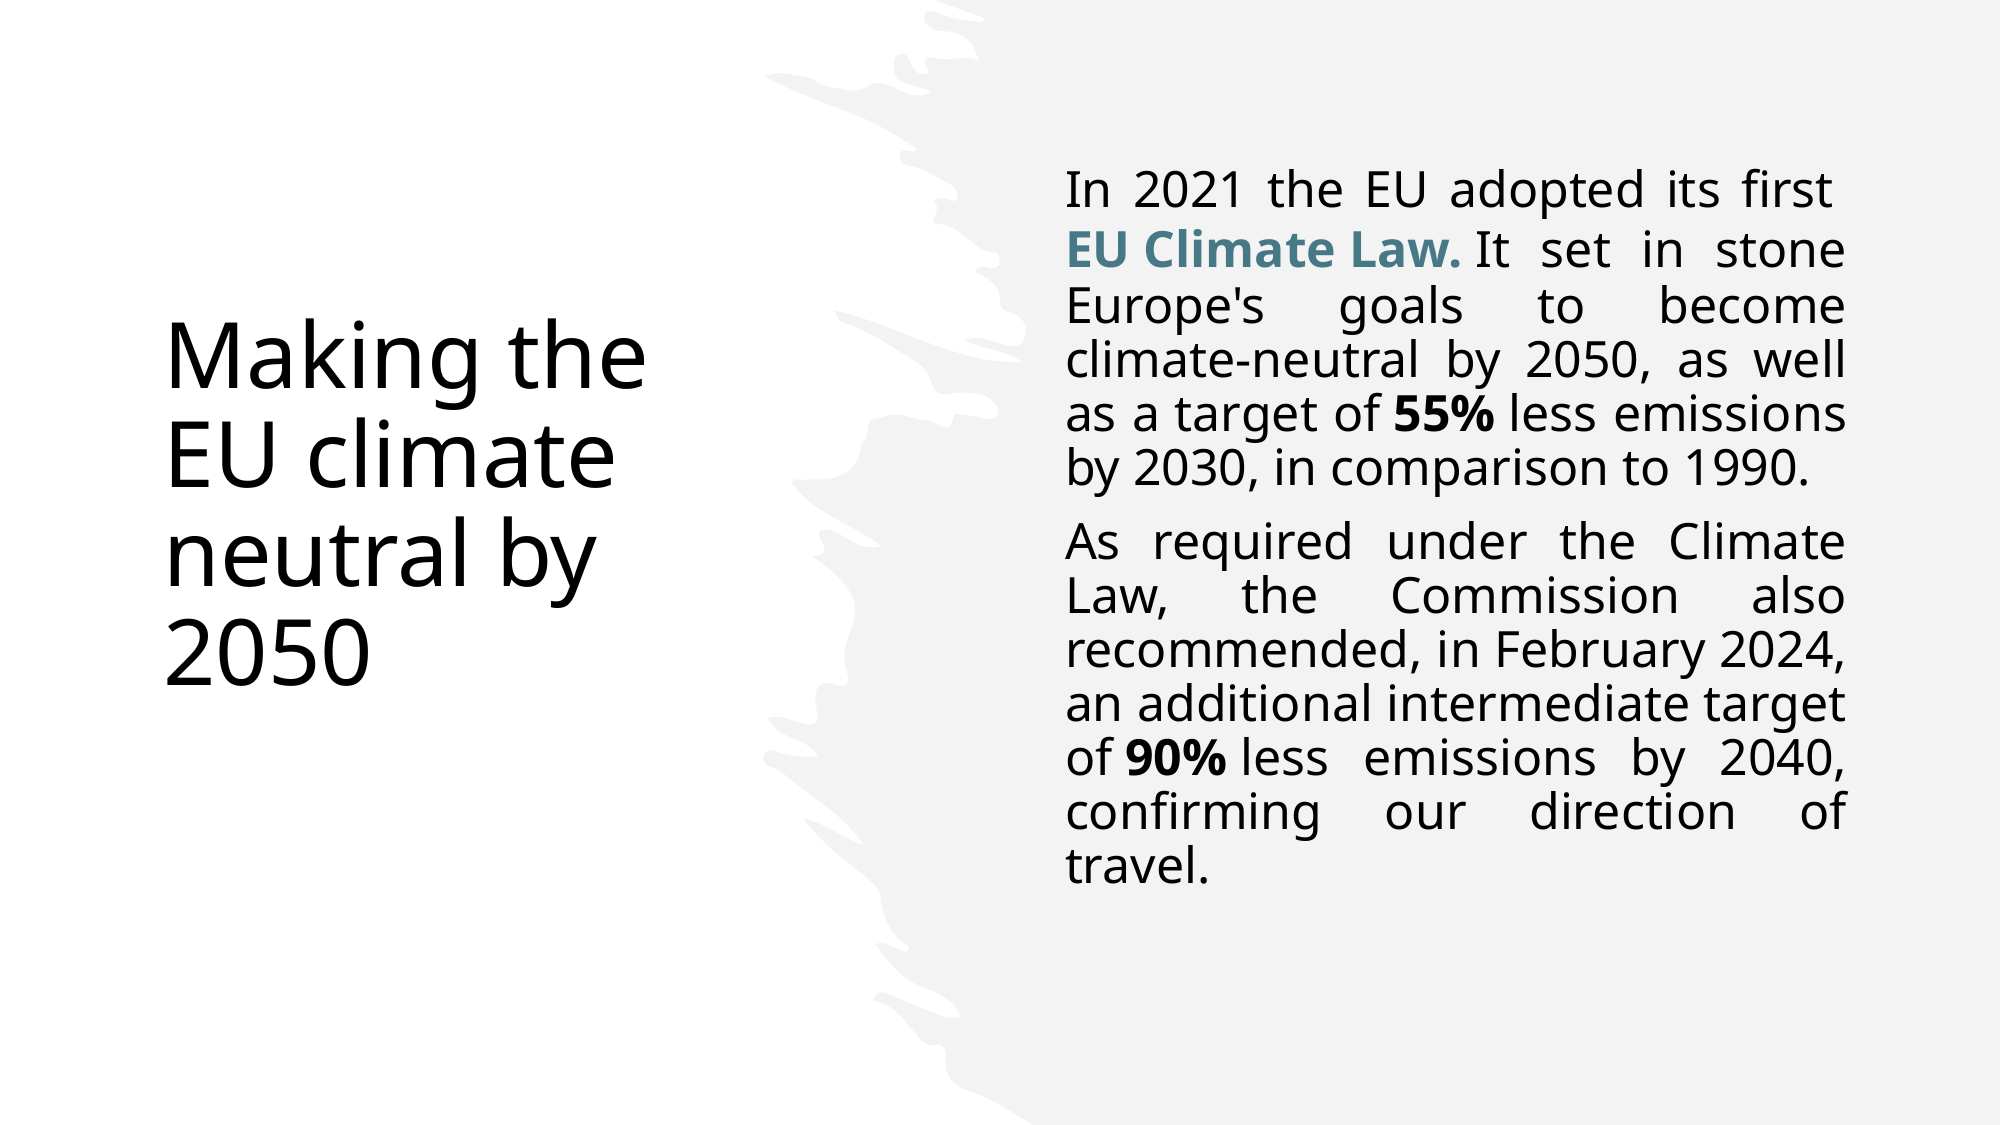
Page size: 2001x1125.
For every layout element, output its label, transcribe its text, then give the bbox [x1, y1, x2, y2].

title Making the EU climate neutral by 2050 [148, 174, 764, 951]
text_box [0, 0, 1031, 1125]
text_box [764, 0, 2000, 1125]
list In 2021 the EU adopted its first EU Climate Law. It set in stone Europe's goals to become climate-neutral by 2050, as well as a target of 55% less emissions by 2030, in comparison to 1990. As required under the Climate Law, the Commission also recommended, in February 2024, an additional intermediate target of 90% less emissions by 2040, confirming our direction of travel. [1050, 116, 1863, 1008]
